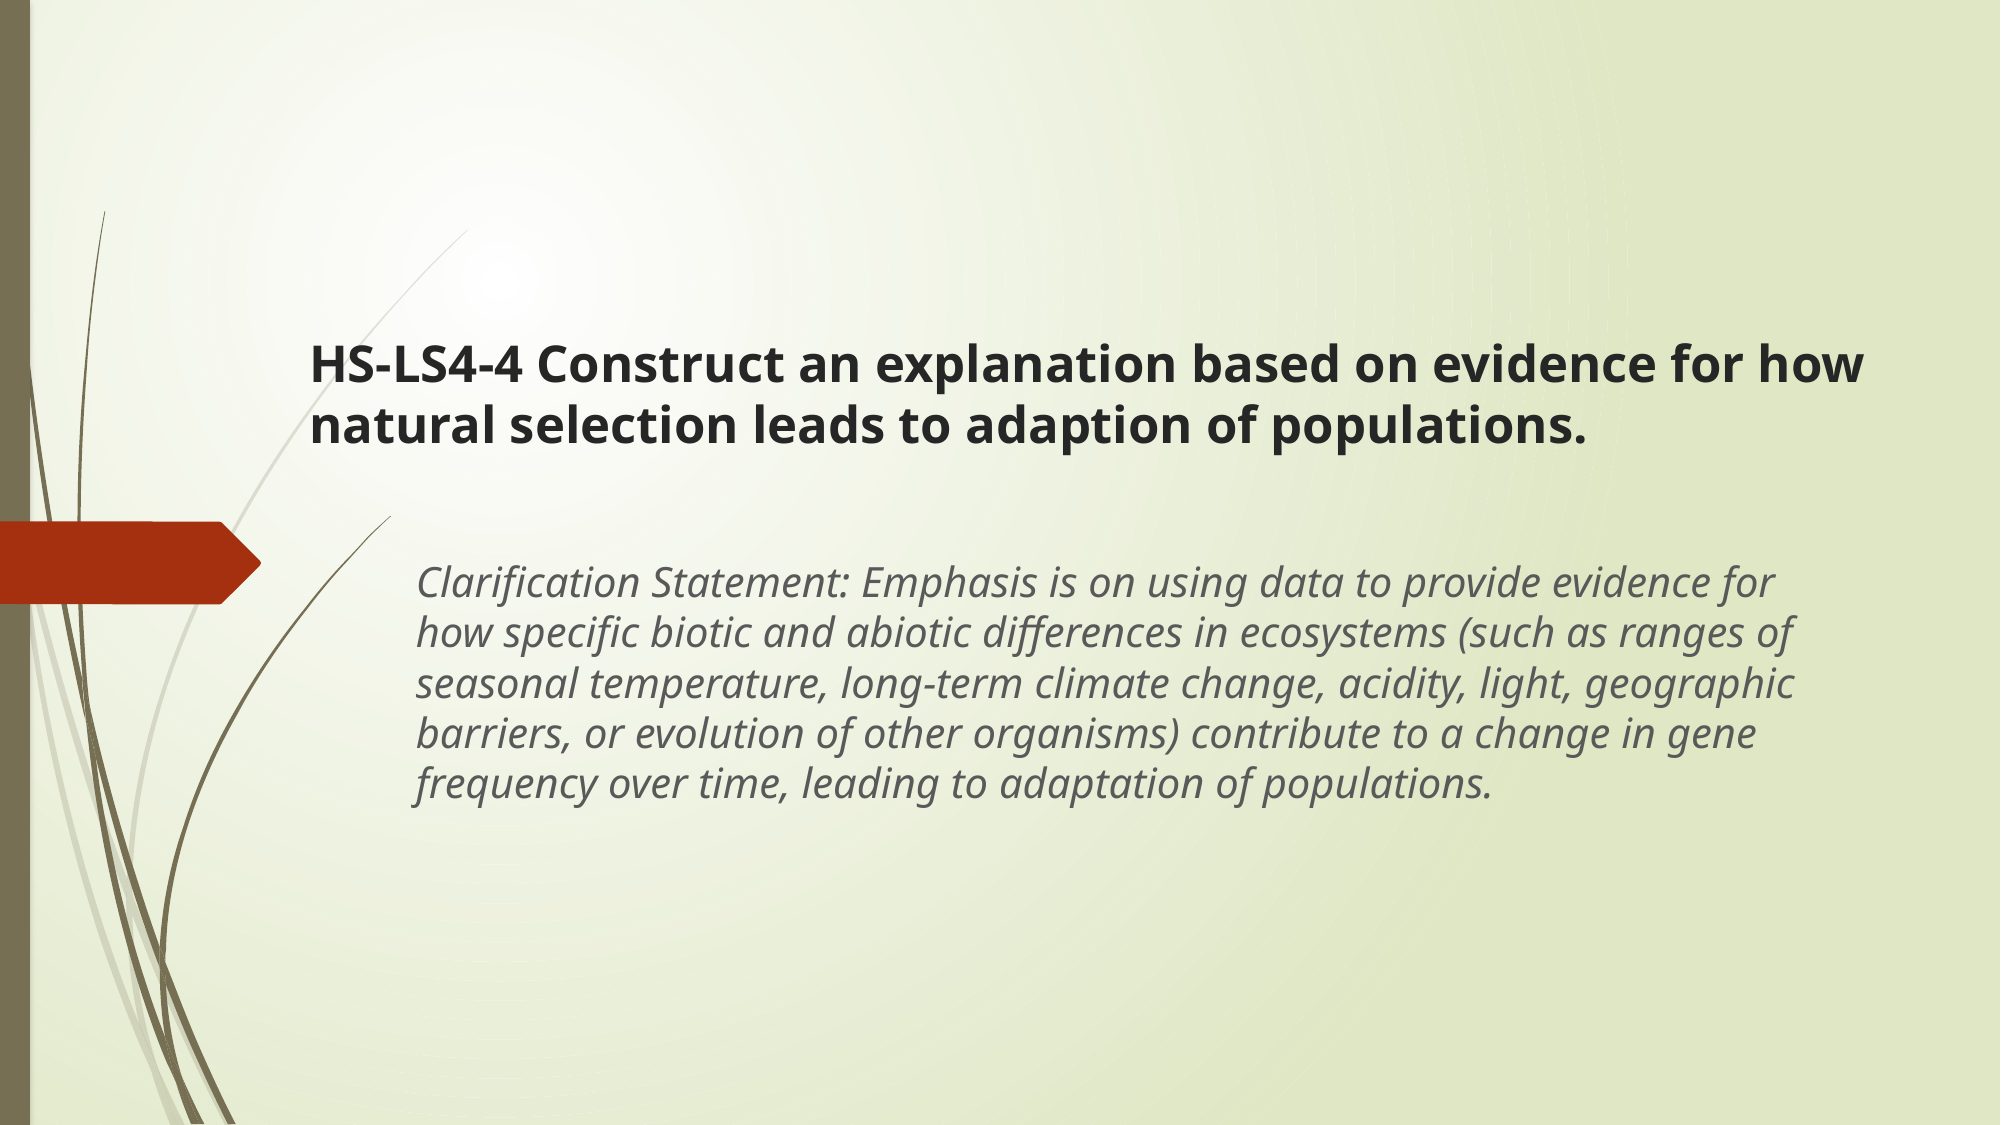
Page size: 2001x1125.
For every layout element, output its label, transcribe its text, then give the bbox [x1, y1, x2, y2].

list Clarification Statement: Emphasis is on using data to provide evidence for how specific biotic and abiotic differences in ecosystems (such as ranges of seasonal temperature, long-term climate change, acidity, light, geographic barriers, or evolution of other organisms) contribute to a change in gene frequency over time, leading to adaptation of populations. [400, 548, 1864, 950]
title HS-LS4-4 Construct an explanation based on evidence for how natural selection leads to adaption of populations. [294, 281, 1900, 523]
